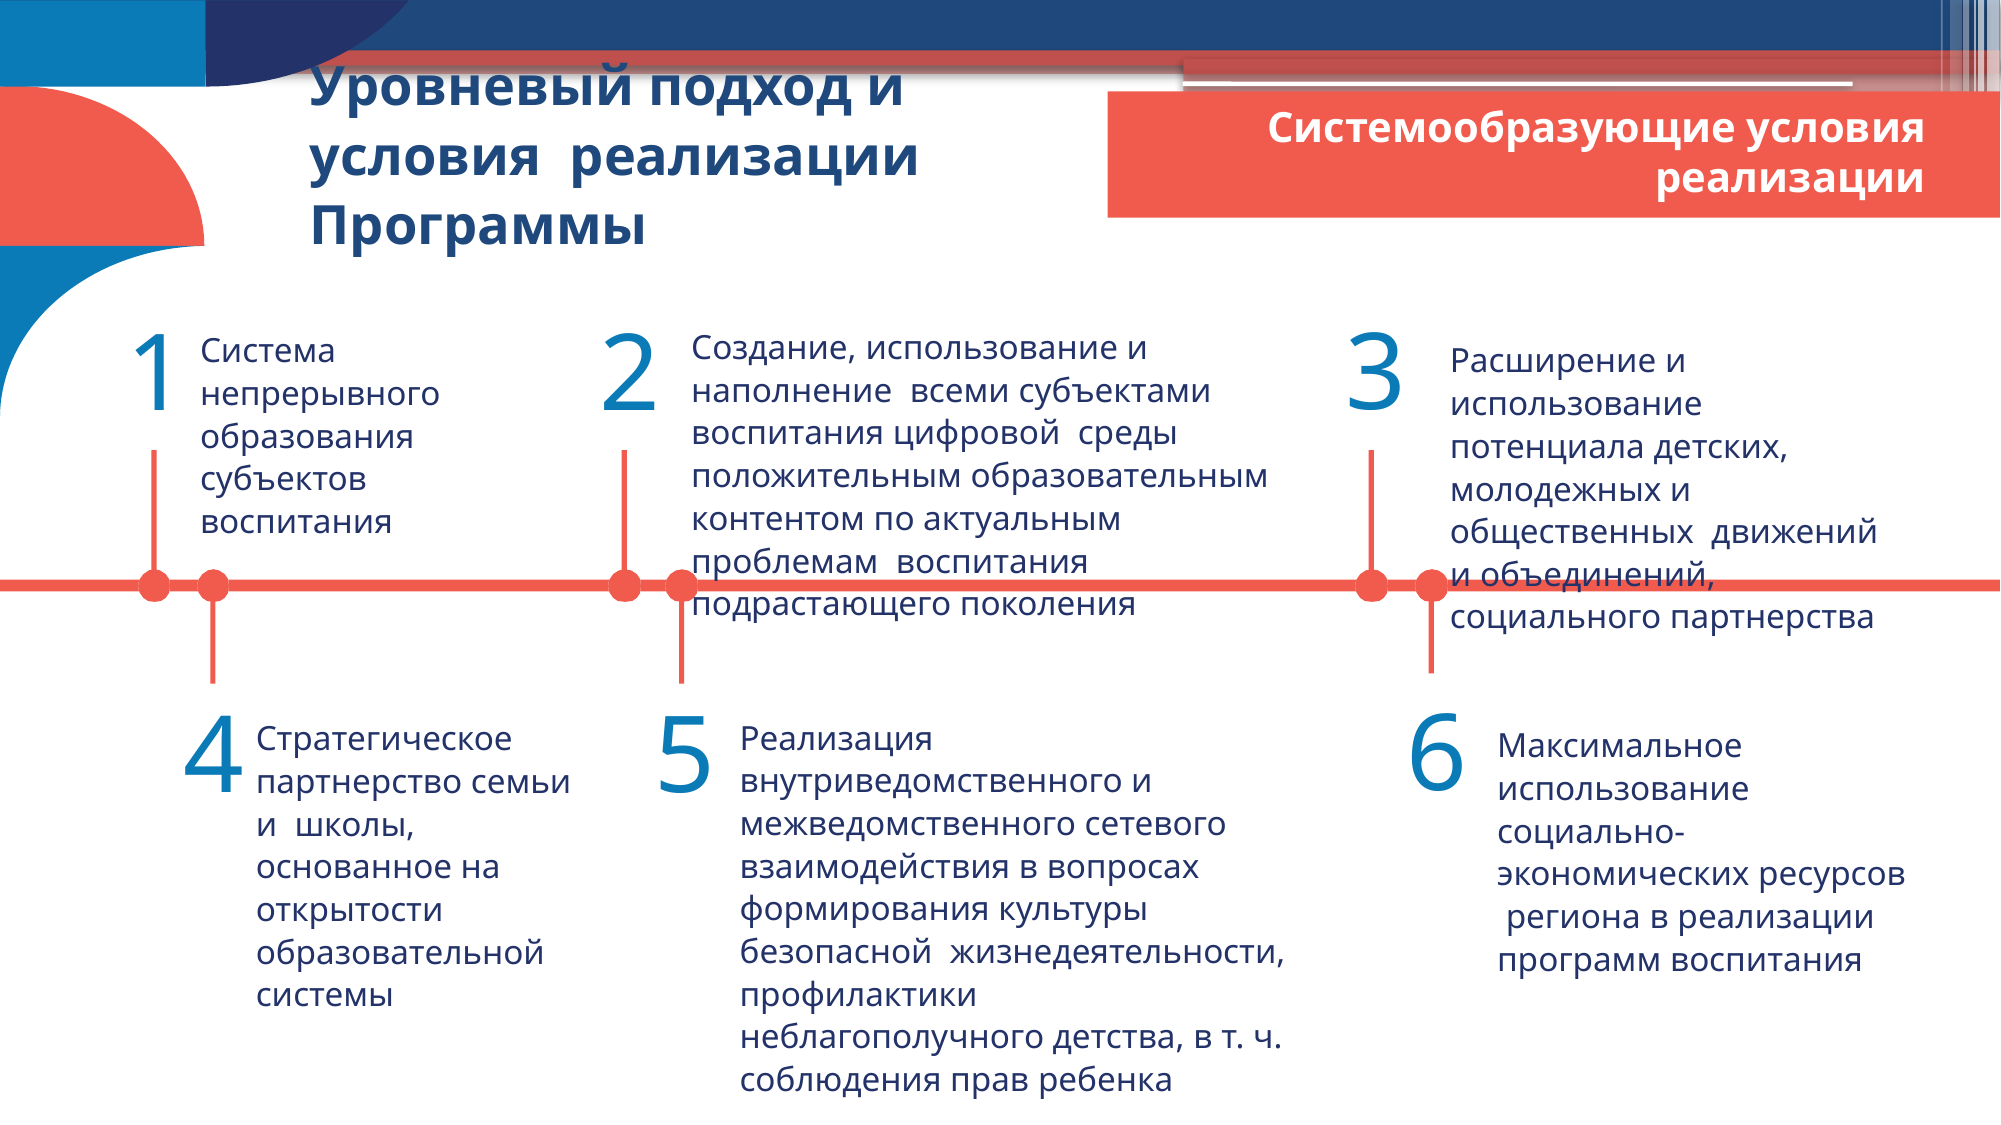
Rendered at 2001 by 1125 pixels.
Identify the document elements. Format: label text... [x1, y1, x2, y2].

text_box Расширение и использование потенциала детских, молодежных и общественных движений и объединений, социального партнерства [1447, 334, 1902, 449]
text_box Максимальное использование социально- экономических ресурсов региона в реализации программ воспитания [1494, 719, 1915, 978]
text_box Создание, использование и наполнение всеми субъектами воспитания цифровой среды положительным образовательным контентом по актуальным проблемам воспитания подрастающего поколения [688, 321, 1310, 449]
text_box Системообразующие условия реализации программы воспитания: [1148, 94, 1927, 256]
text_box Реализация внутриведомственного и межведомственного сетевого взаимодействия в вопросах формирования культуры безопасной жизнедеятельности, профилактики неблагополучного детства, в т. ч. соблюдения прав ребенка [737, 711, 1299, 1099]
text_box Стратегическое партнерство семьи и школы, основанное на открытости образовательной системы [253, 712, 595, 1014]
text_box Система непрерывного образования субъектов воспитания [197, 324, 563, 449]
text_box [0, 0, 410, 419]
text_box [0, 449, 2000, 684]
text_box 2 [597, 301, 660, 432]
text_box 3 [1343, 300, 1406, 431]
text_box 6 [1404, 695, 1467, 812]
text_box [1107, 91, 2000, 218]
text_box 5 [651, 695, 715, 814]
title Уровневый подход и условия реализации Программы [415, 44, 1089, 256]
text_box 4 [180, 695, 243, 814]
